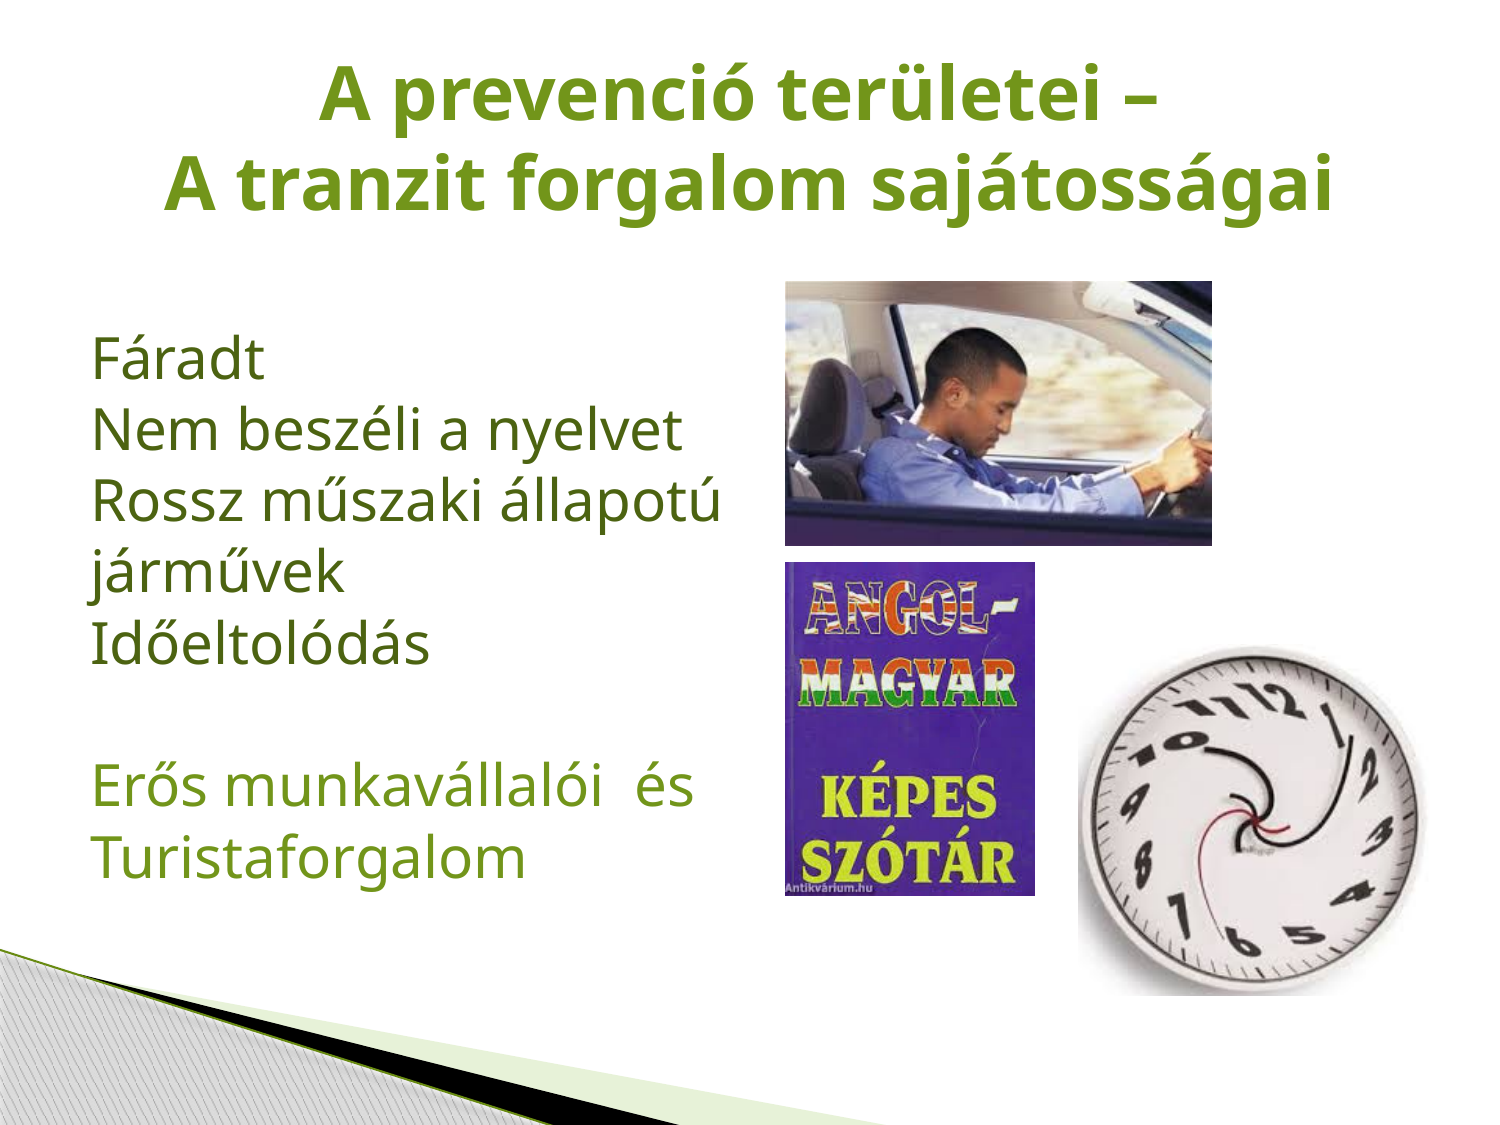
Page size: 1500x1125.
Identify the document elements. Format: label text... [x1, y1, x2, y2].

picture [784, 562, 1036, 896]
title A prevenció területei – A tranzit forgalom sajátosságai [75, 45, 1425, 233]
list Fáradt Nem beszéli a nyelvet Rossz műszaki állapotú járművek Időeltolódás Erős munkavállalói és Turistaforgalom [74, 242, 1426, 986]
picture [1077, 644, 1430, 997]
picture [784, 280, 1212, 547]
